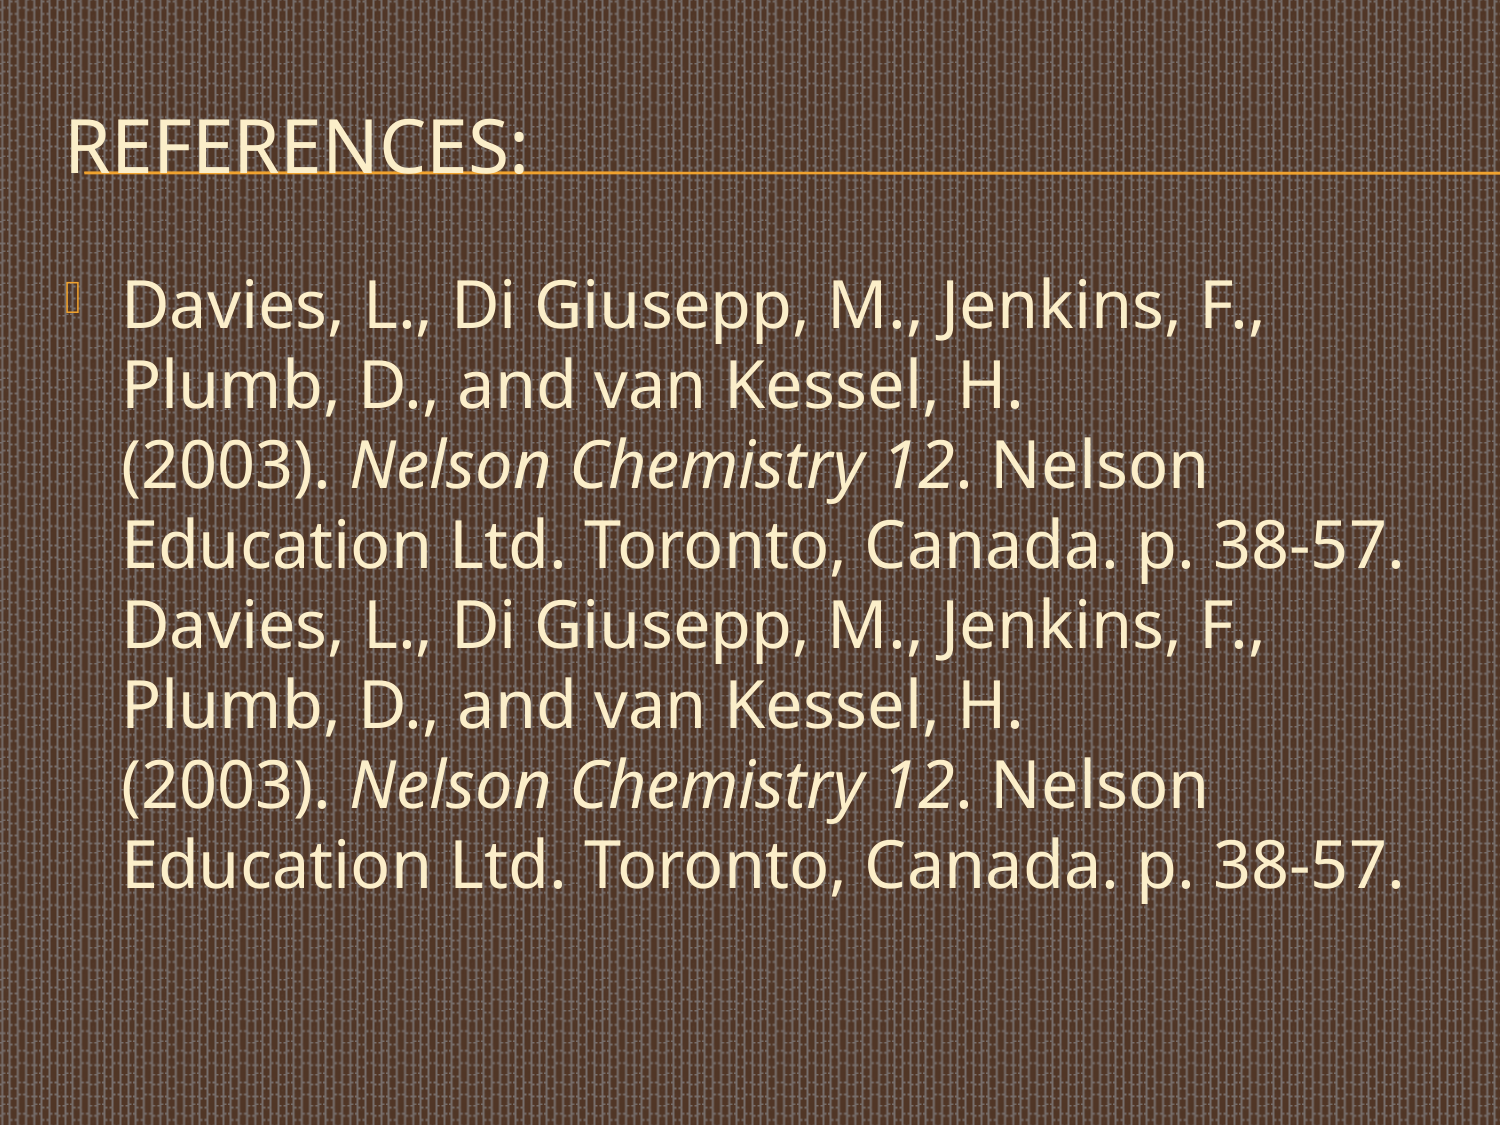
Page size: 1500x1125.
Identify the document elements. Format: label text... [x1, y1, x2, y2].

title References: [50, 75, 1475, 213]
list Davies, L., Di Giusepp, M., Jenkins, F., Plumb, D., and van Kessel, H. (2003). Nelson Chemistry 12. Nelson Education Ltd. Toronto, Canada. p. 38-57. Davies, L., Di Giusepp, M., Jenkins, F., Plumb, D., and van Kessel, H. (2003). Nelson Chemistry 12. Nelson Education Ltd. Toronto, Canada. p. 38-57. [50, 254, 1475, 998]
